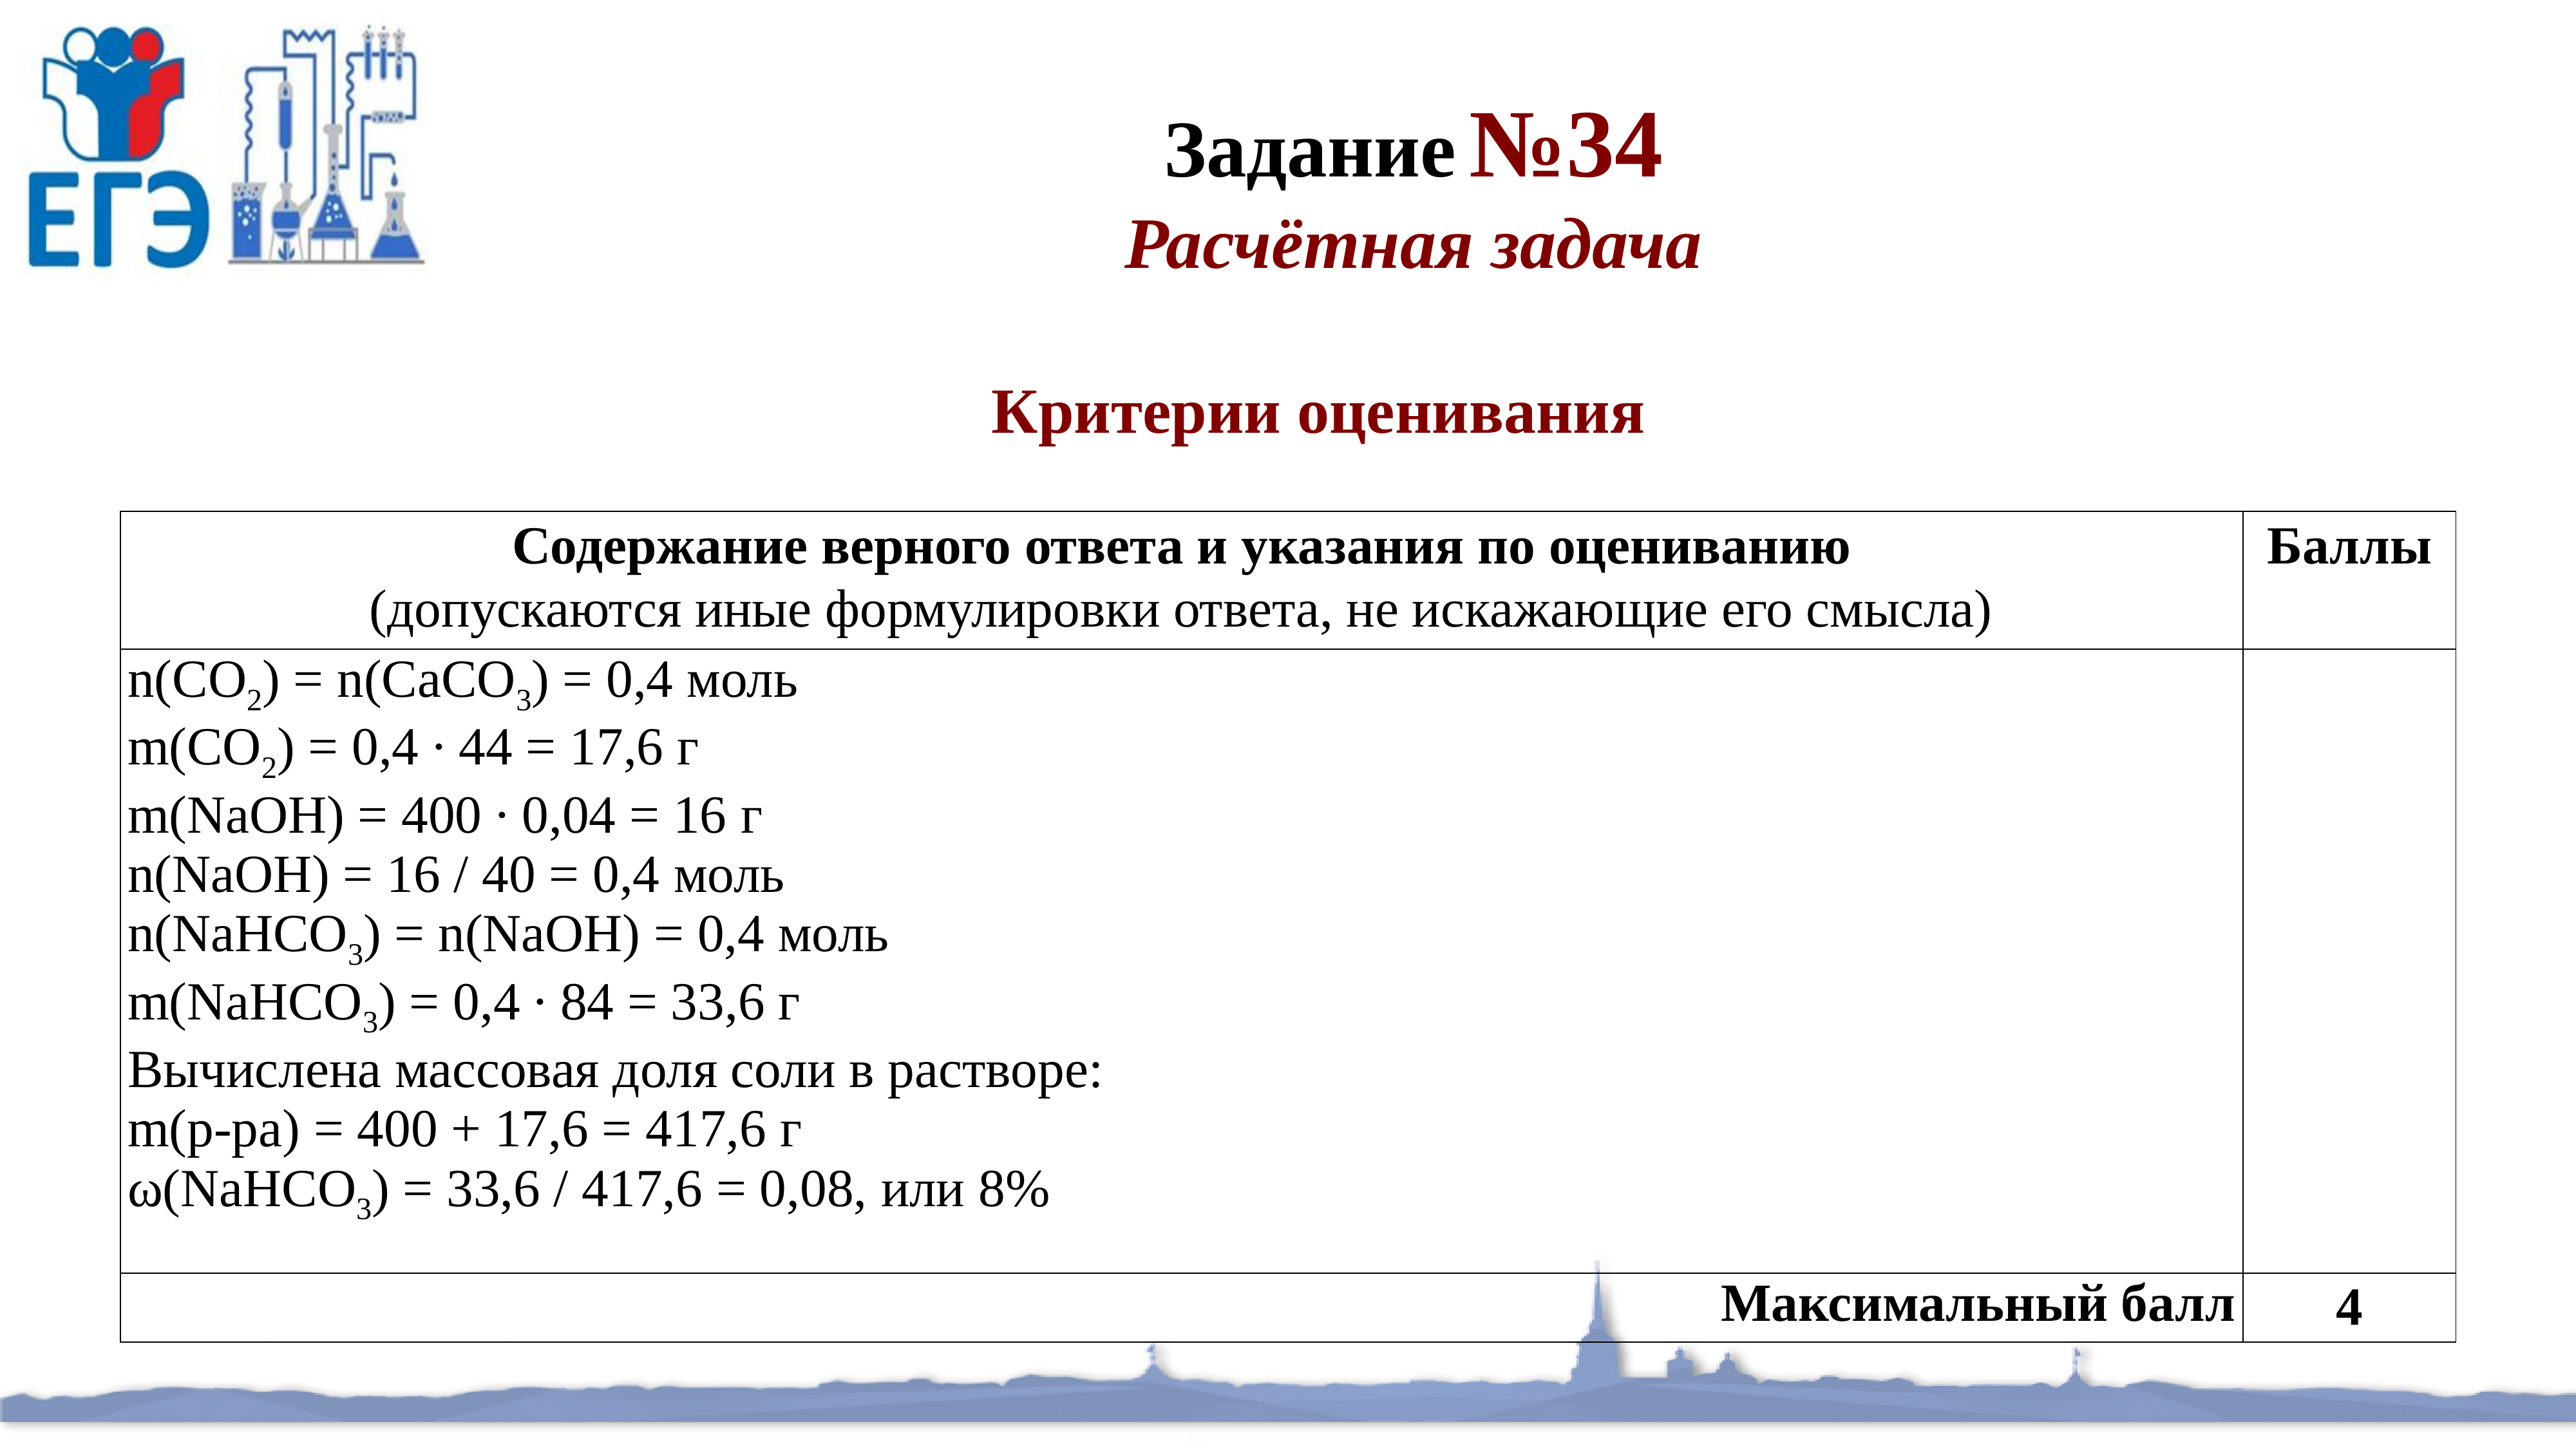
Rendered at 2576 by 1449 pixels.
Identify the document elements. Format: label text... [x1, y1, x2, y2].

text_box Задание №34 Расчётная задача [519, 75, 2307, 288]
table_cell n(CO2) = n(CaCO3) = 0,4 моль m(CO2) = 0,4 ∙ 44 = 17,6 г m(NaOH) = 400 ∙ 0,04 = 16 г n(NaOH) = 16 / 40 = 0,4 моль n(NaHCO3) = n(NaOH) = 0,4 моль m(NaHCO3) = 0,4 ∙ 84 = 33,6 г Вычислена массовая доля соли в растворе: m(р-ра) = 400 + 17,6 = 417,6 г ω(NaHCO3) = 33,6 / 417,6 = 0,08, или 8% [121, 650, 2242, 1257]
picture [0, 1259, 2576, 1440]
table_header Баллы [2244, 512, 2456, 649]
table_header Содержание верного ответа и указания по оцениванию (допускаются иные формулировки ответа, не искажающие его смысла) [121, 512, 2242, 649]
picture [0, 0, 449, 290]
text_box Критерии оценивания [245, 364, 2391, 451]
table_cell [2244, 650, 2456, 1257]
